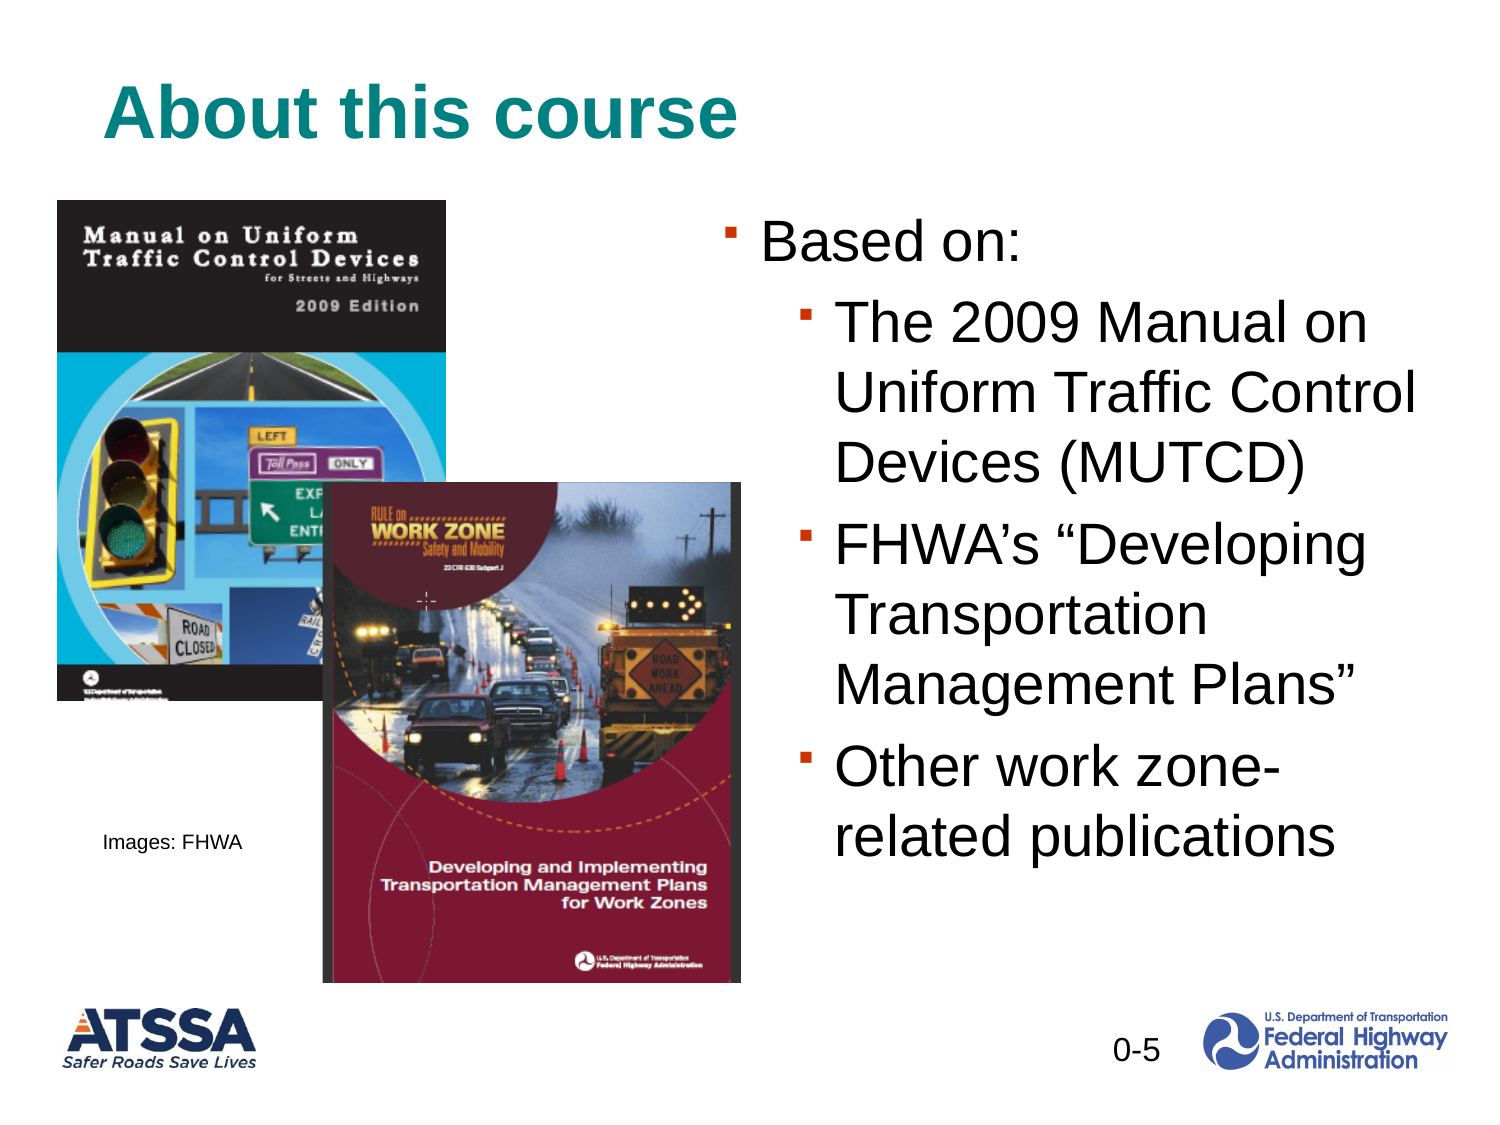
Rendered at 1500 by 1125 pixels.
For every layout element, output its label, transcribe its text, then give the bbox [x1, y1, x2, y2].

text_box Images: FHWA [87, 821, 288, 862]
picture [1200, 1008, 1450, 1072]
picture [57, 200, 742, 984]
picture [62, 1008, 256, 1068]
title About this course [87, 0, 1500, 218]
list Based on: The 2009 Manual on Uniform Traffic Control Devices (MUTCD) FHWA’s “Developing Transportation Management Plans” Other work zone-related publications [707, 195, 1471, 984]
